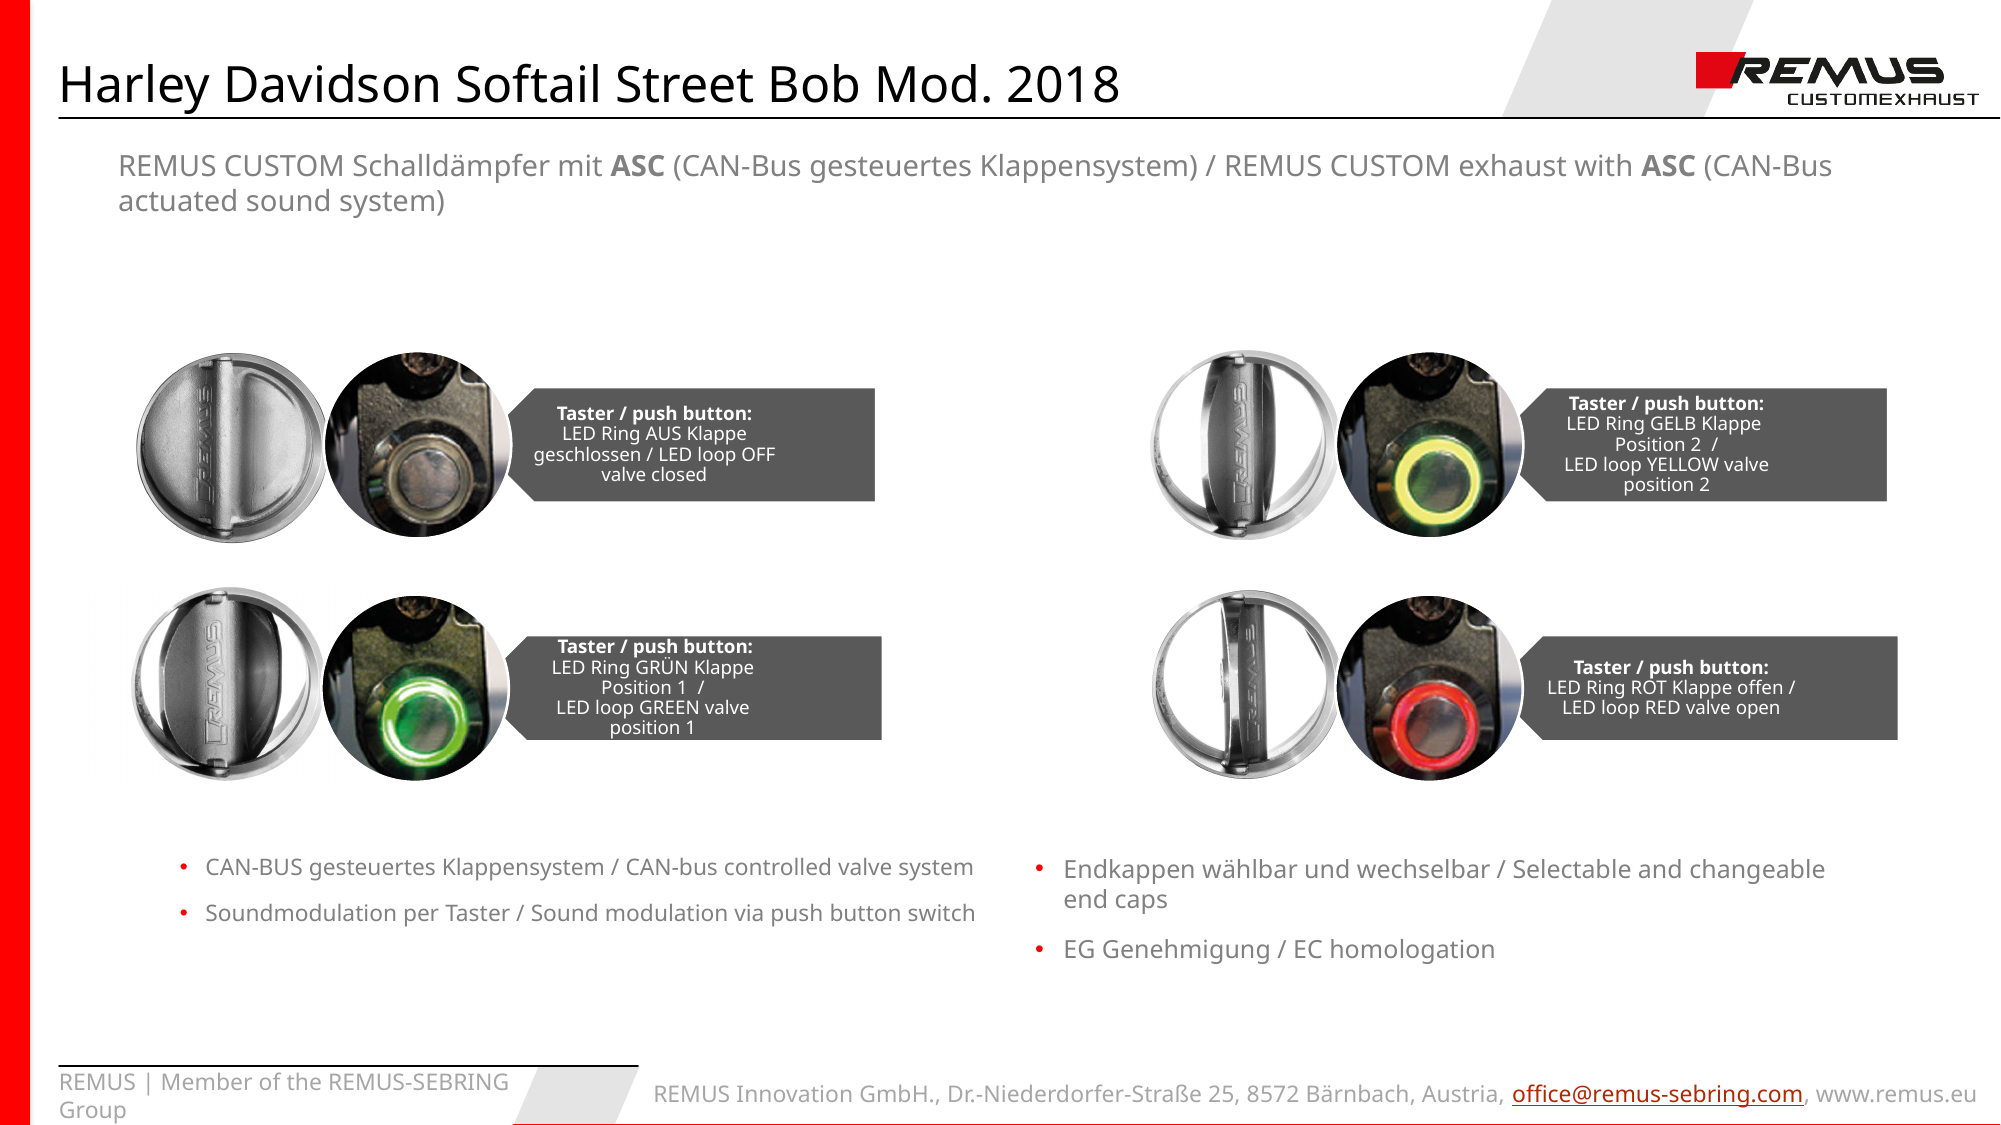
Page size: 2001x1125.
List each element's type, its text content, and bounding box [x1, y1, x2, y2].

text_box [1256, 350, 1934, 783]
text_box Endkappen wählbar und wechselbar / Selectable and changeable end caps EG Genehmigung / EC homologation [1035, 853, 1833, 972]
picture [1696, 52, 1979, 105]
picture [62, 350, 244, 545]
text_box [244, 350, 922, 783]
list REMUS CUSTOM Schalldämpfer mit ASC (CAN-Bus gesteuertes Klappensystem) / REMUS CUSTOM exhaust with ASC (CAN-Bus actuated sound system) [118, 147, 1890, 237]
picture [68, 586, 244, 783]
picture [1128, 349, 1353, 540]
title Harley Davidson Softail Street Bob Mod. 2018 [59, 0, 1506, 113]
text_box CAN-BUS gesteuertes Klappensystem / CAN-bus controlled valve system Soundmodulation per Taster / Sound modulation via push button switch [179, 853, 978, 972]
picture [1128, 588, 1256, 783]
